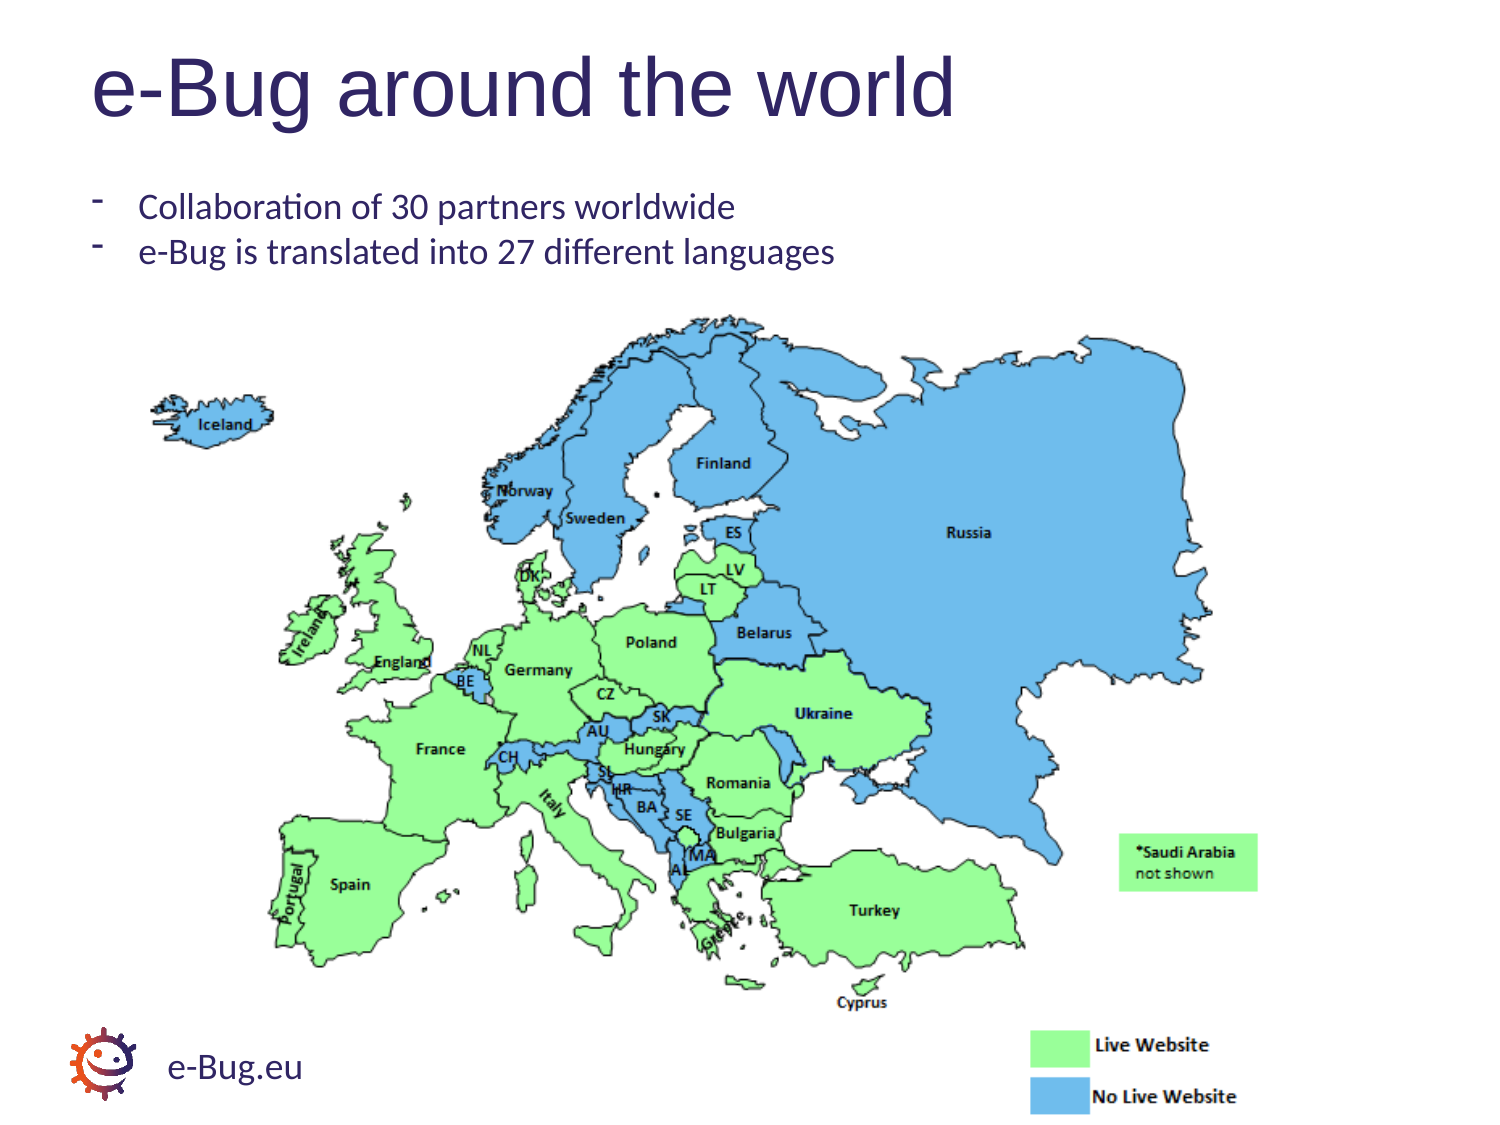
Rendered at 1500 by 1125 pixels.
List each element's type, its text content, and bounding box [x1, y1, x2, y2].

picture [69, 1027, 137, 1103]
text_box Collaboration of 30 partners worldwide e-Bug is translated into 27 different languages [76, 174, 1412, 279]
title e-Bug around the world [76, 27, 1371, 153]
picture [150, 314, 1400, 1118]
